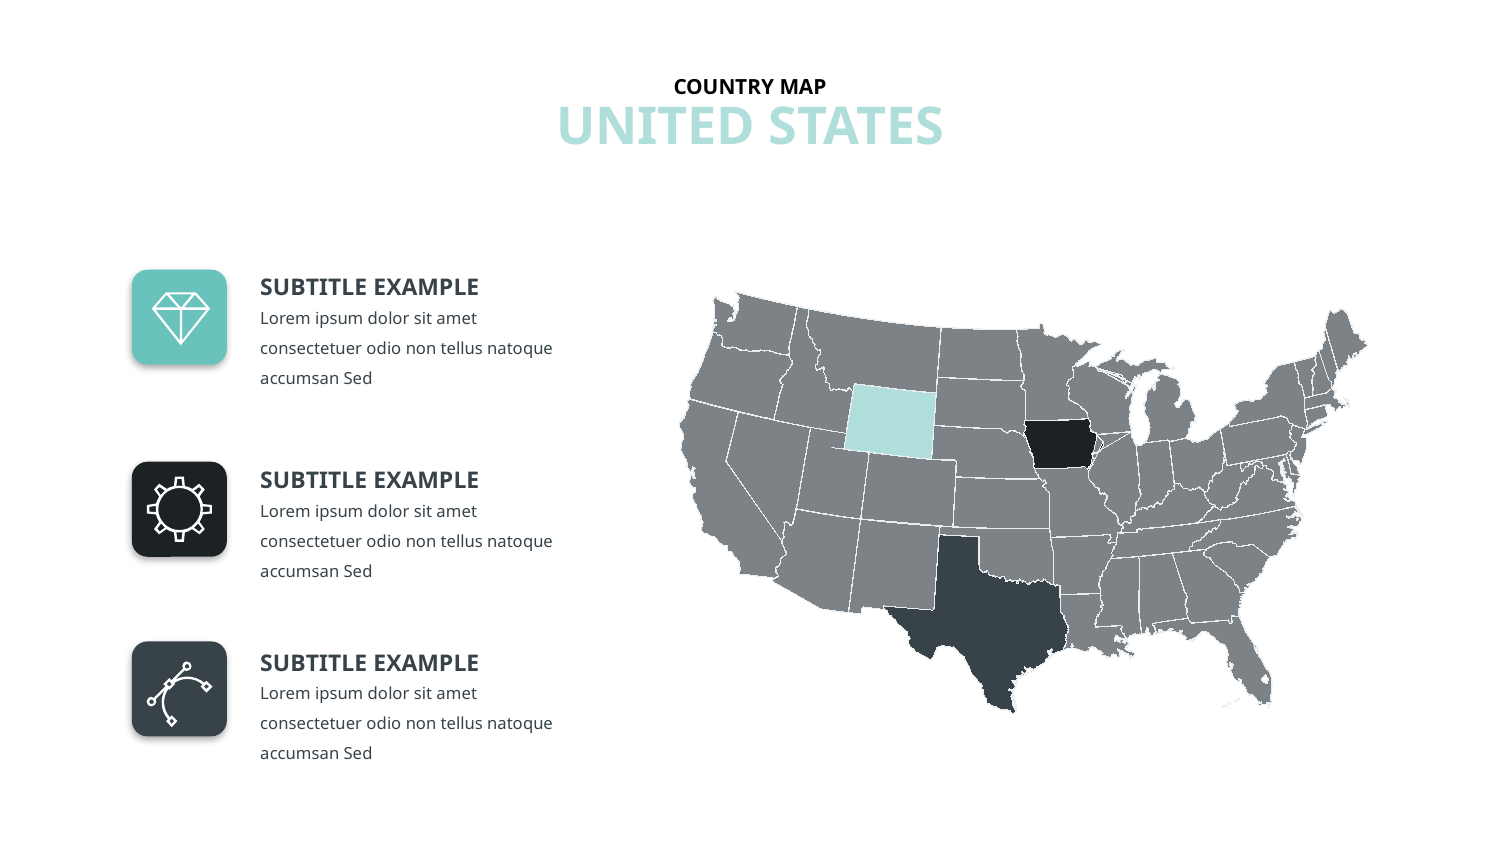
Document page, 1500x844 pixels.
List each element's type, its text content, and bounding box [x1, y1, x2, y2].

text_box COUNTRY MAP UNITED STATES [425, 71, 1075, 174]
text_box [131, 269, 1369, 740]
